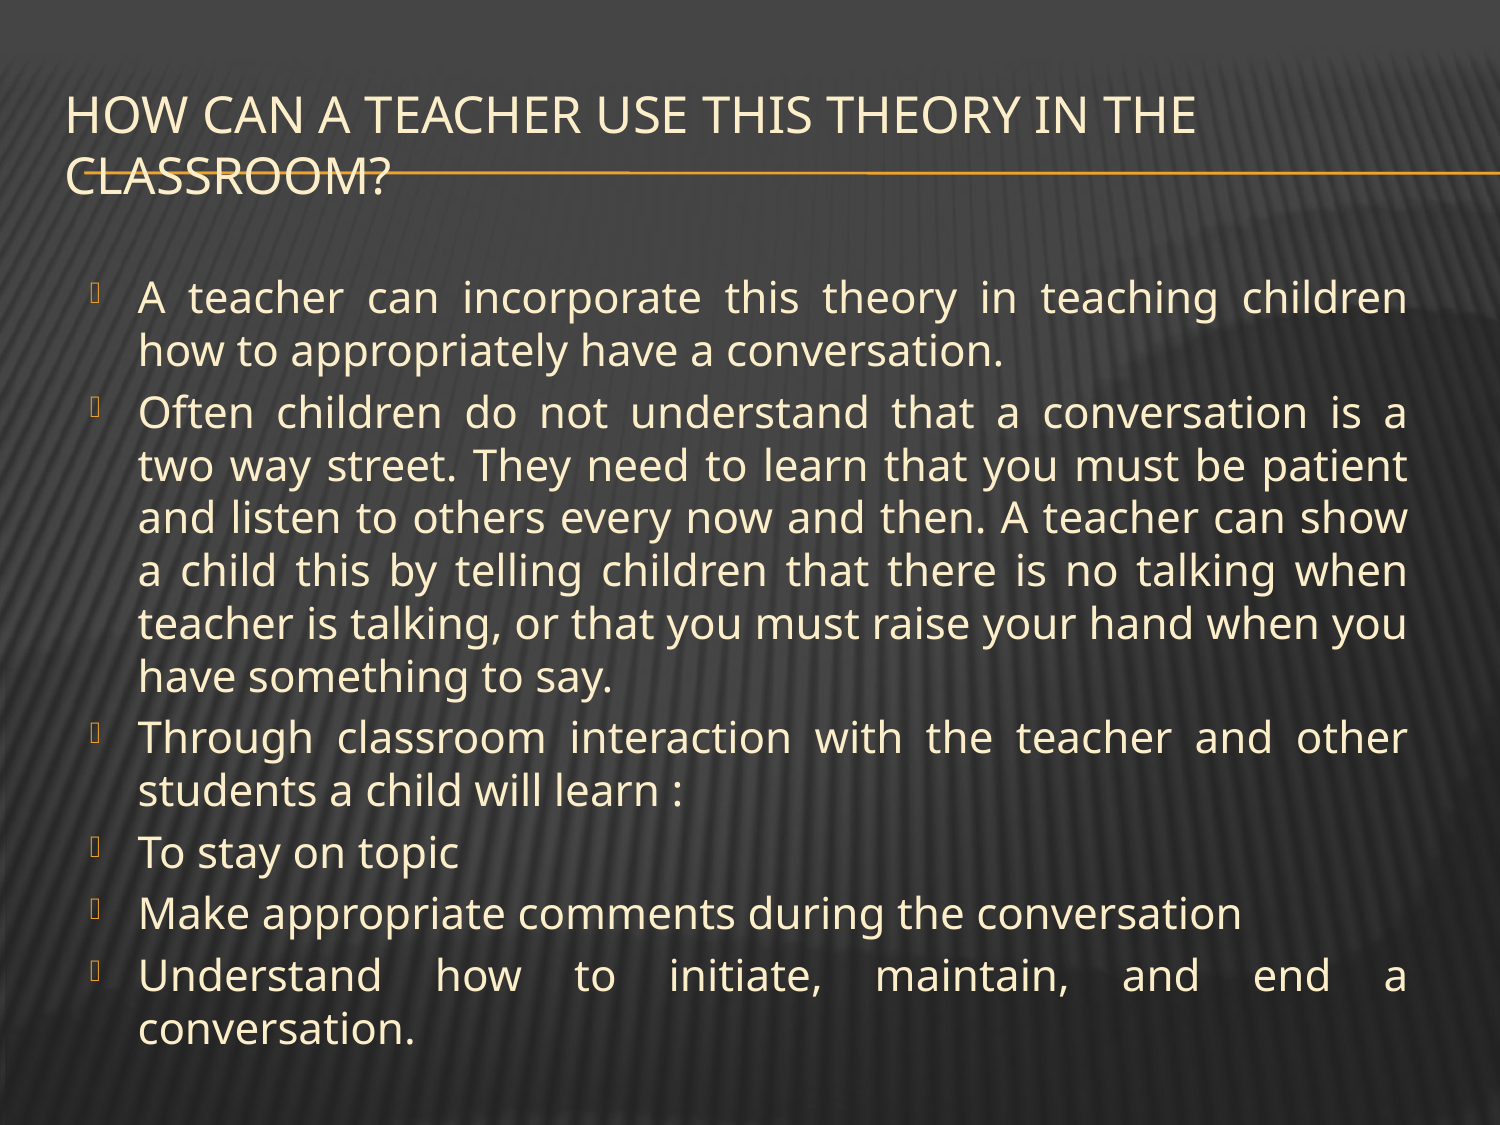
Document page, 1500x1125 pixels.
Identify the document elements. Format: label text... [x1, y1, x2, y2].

list A teacher can incorporate this theory in teaching children how to appropriately have a conversation. Often children do not understand that a conversation is a two way street. They need to learn that you must be patient and listen to others every now and then. A teacher can show a child this by telling children that there is no talking when teacher is talking, or that you must raise your hand when you have something to say. Through classroom interaction with the teacher and other students a child will learn : To stay on topic Make appropriate comments during the conversation Understand how to initiate, maintain, and end a conversation. [75, 262, 1425, 1063]
title How Can A Teacher Use This Theory In The Classroom? [50, 75, 1475, 213]
